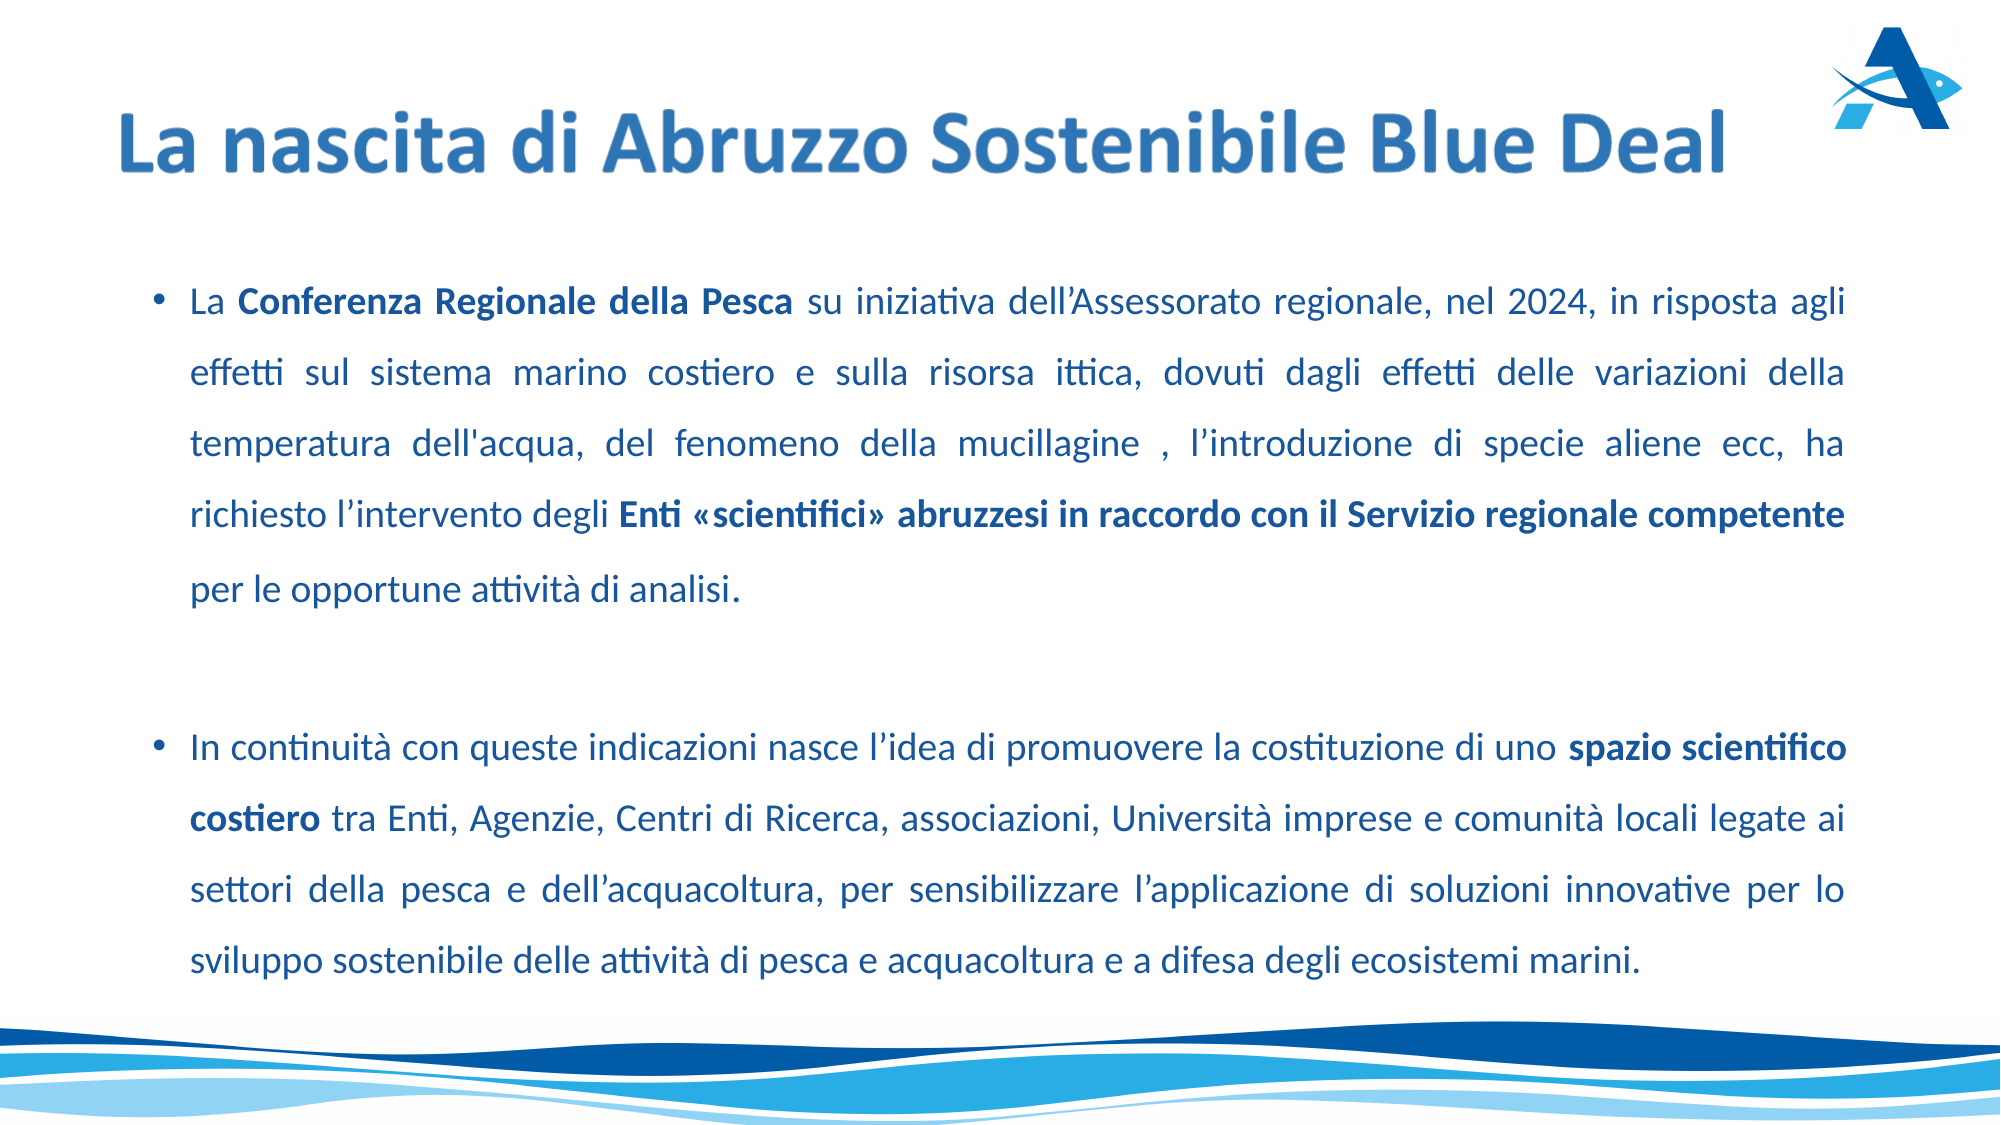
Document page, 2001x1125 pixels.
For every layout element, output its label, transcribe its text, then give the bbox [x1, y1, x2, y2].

picture [0, 1017, 2000, 1125]
picture [60, 17, 1967, 256]
list La Conferenza Regionale della Pesca su iniziativa dell’Assessorato regionale, nel 2024, in risposta agli effetti sul sistema marino costiero e sulla risorsa ittica, dovuti dagli effetti delle variazioni della temperatura dell'acqua, del fenomeno della mucillagine , l’introduzione di specie aliene ecc, ha richiesto l’intervento degli Enti «scientifici» abruzzesi in raccordo con il Servizio regionale competente per le opportune attività di analisi. In continuità con queste indicazioni nasce l’idea di promuovere la costituzione di uno spazio scientifico costiero tra Enti, Agenzie, Centri di Ricerca, associazioni, Università imprese e comunità locali legate ai settori della pesca e dell’acquacoltura, per sensibilizzare l’applicazione di soluzioni innovative per lo sviluppo sostenibile delle attività di pesca e acquacoltura e a difesa degli ecosistemi marini. [137, 244, 1863, 990]
